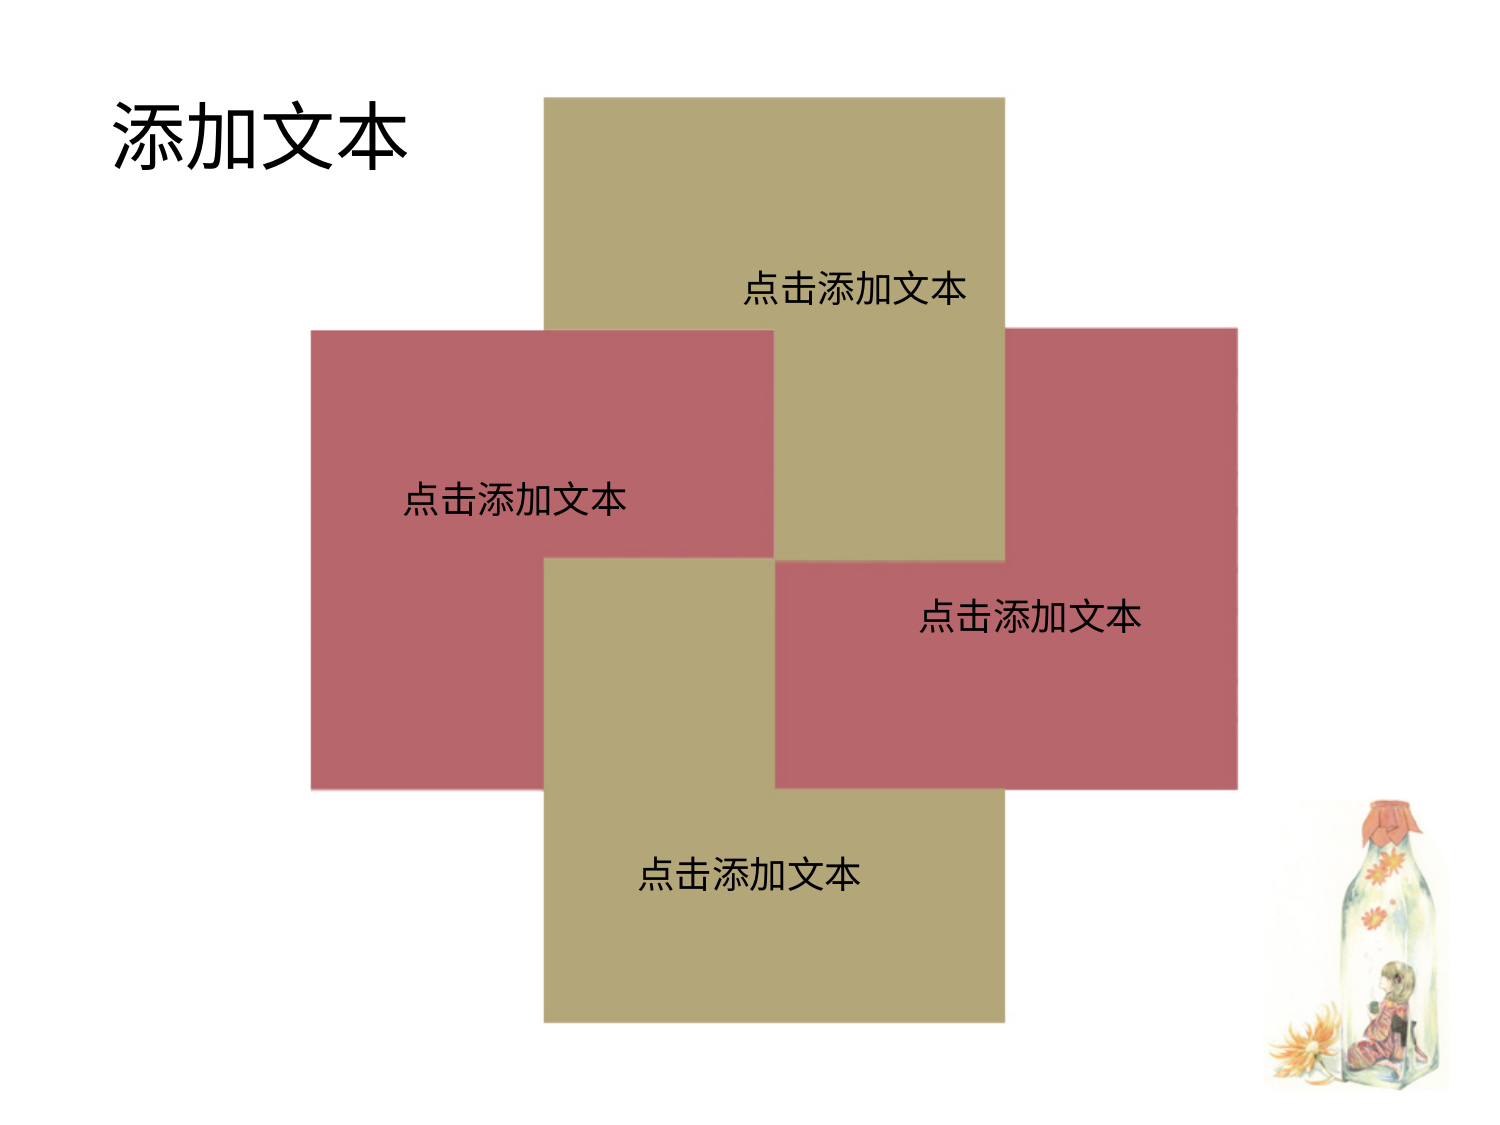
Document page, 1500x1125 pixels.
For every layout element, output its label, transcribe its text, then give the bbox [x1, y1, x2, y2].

text_box 点击添加文本 [622, 843, 878, 904]
text_box 点击添加文本 [387, 468, 643, 529]
text_box 添加文本 [95, 81, 426, 187]
text_box 点击添加文本 [903, 585, 1159, 646]
picture [0, 0, 1500, 1125]
text_box 点击添加文本 [727, 257, 983, 318]
